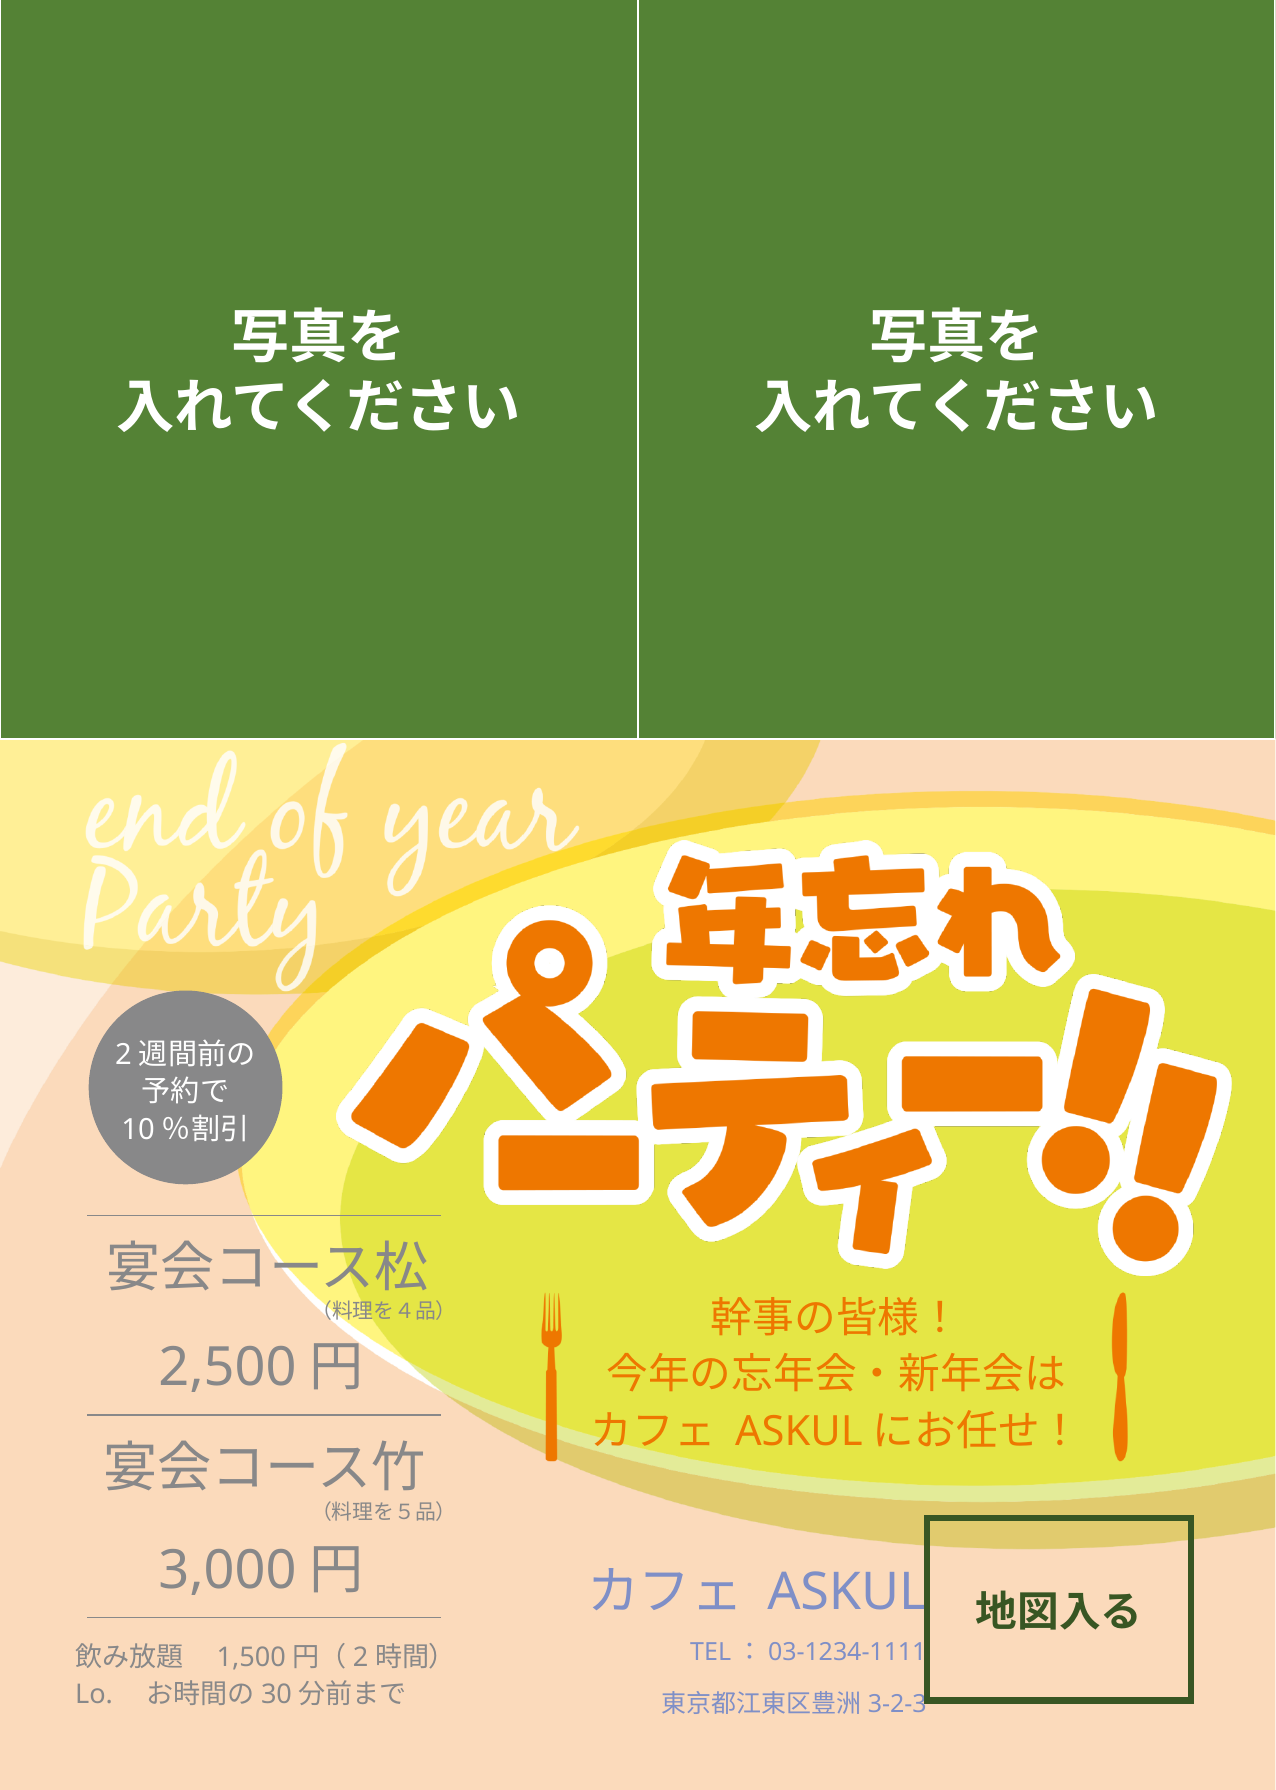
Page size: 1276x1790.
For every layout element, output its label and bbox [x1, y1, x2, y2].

picture [0, 0, 1276, 1790]
text_box [87, 1215, 441, 1618]
